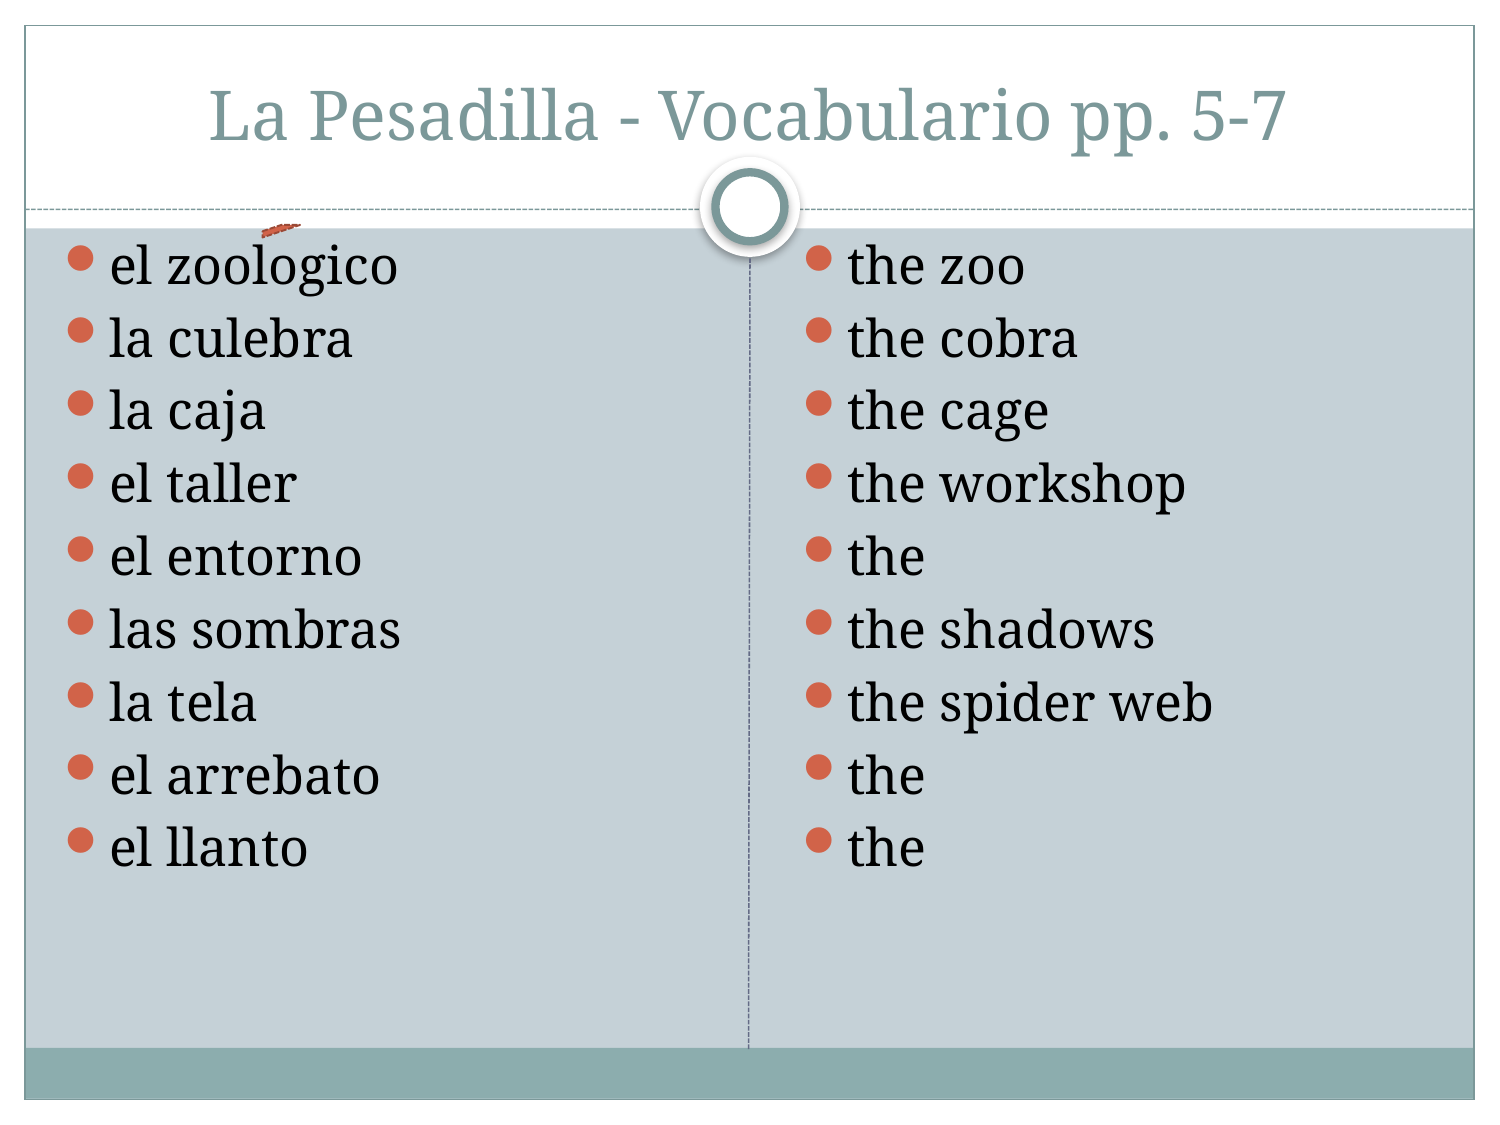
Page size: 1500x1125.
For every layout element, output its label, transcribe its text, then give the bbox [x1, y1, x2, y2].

title La Pesadilla - Vocabulario pp. 5-7 [49, 37, 1450, 162]
text_box [261, 223, 301, 239]
list the zoo the cobra the cage the workshop the the shadows the spider web the the [787, 224, 1450, 993]
list el zoologico la culebra la caja el taller el entorno las sombras la tela el arrebato el llanto [49, 224, 712, 993]
